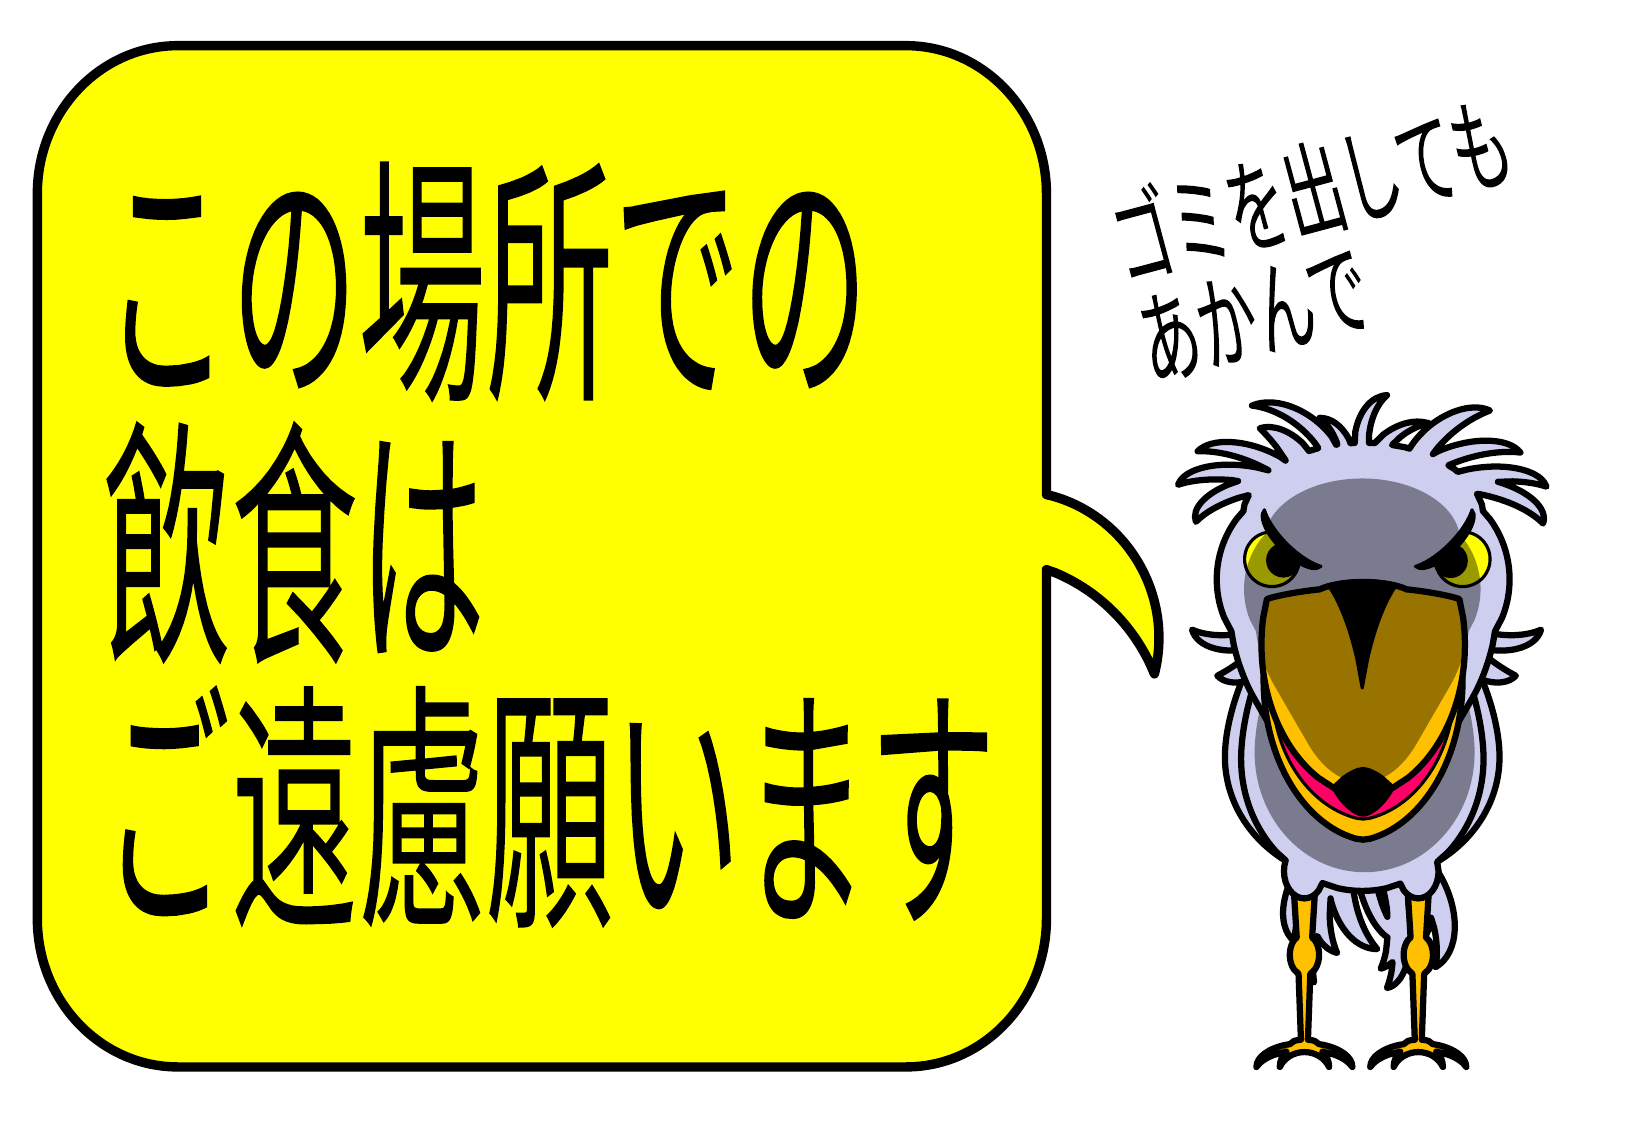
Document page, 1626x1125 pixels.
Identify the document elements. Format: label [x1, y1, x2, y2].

text_box [37, 45, 1159, 1067]
text_box [1177, 394, 1547, 1068]
